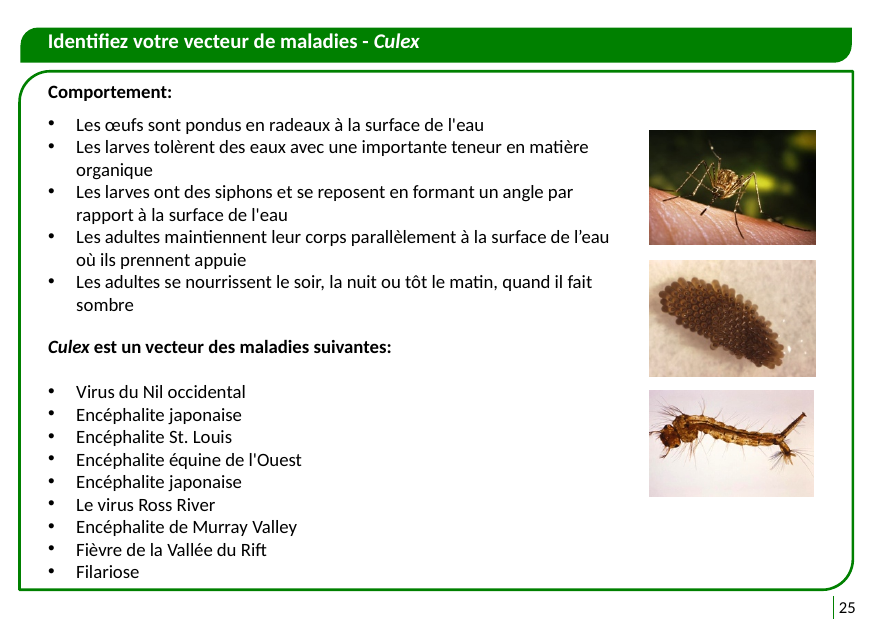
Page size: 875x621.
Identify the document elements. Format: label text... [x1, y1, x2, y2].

text_box [18, 26, 33, 65]
picture [649, 390, 814, 497]
text_box Identifiez votre vecteur de maladies - Culex [33, 20, 790, 86]
text_box [790, 25, 854, 65]
picture [649, 130, 816, 246]
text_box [823, 589, 872, 621]
text_box [643, 69, 855, 592]
text_box Comportement: Les œufs sont pondus en radeaux à la surface de l'eau Les larves tolèrent des eaux avec une importante teneur en matière organique Les larves ont des siphons et se reposent en formant un angle par rapport à la surface de l'eau Les adultes maintiennent leur corps parallèlement à la surface de l’eau où ils prennent appuie Les adultes se nourrissent le soir, la nuit ou tôt le matin, quand il fait sombre Culex est un vecteur des maladies suivantes: Virus du Nil occidental Encéphalite japonaise Encéphalite St. Louis Encéphalite équine de l'Ouest Encéphalite japonaise Le virus Ross River Encéphalite de Murray Valley Fièvre de la Vallée du Rift Filariose [33, 72, 643, 612]
picture [649, 260, 816, 377]
text_box [17, 74, 33, 592]
